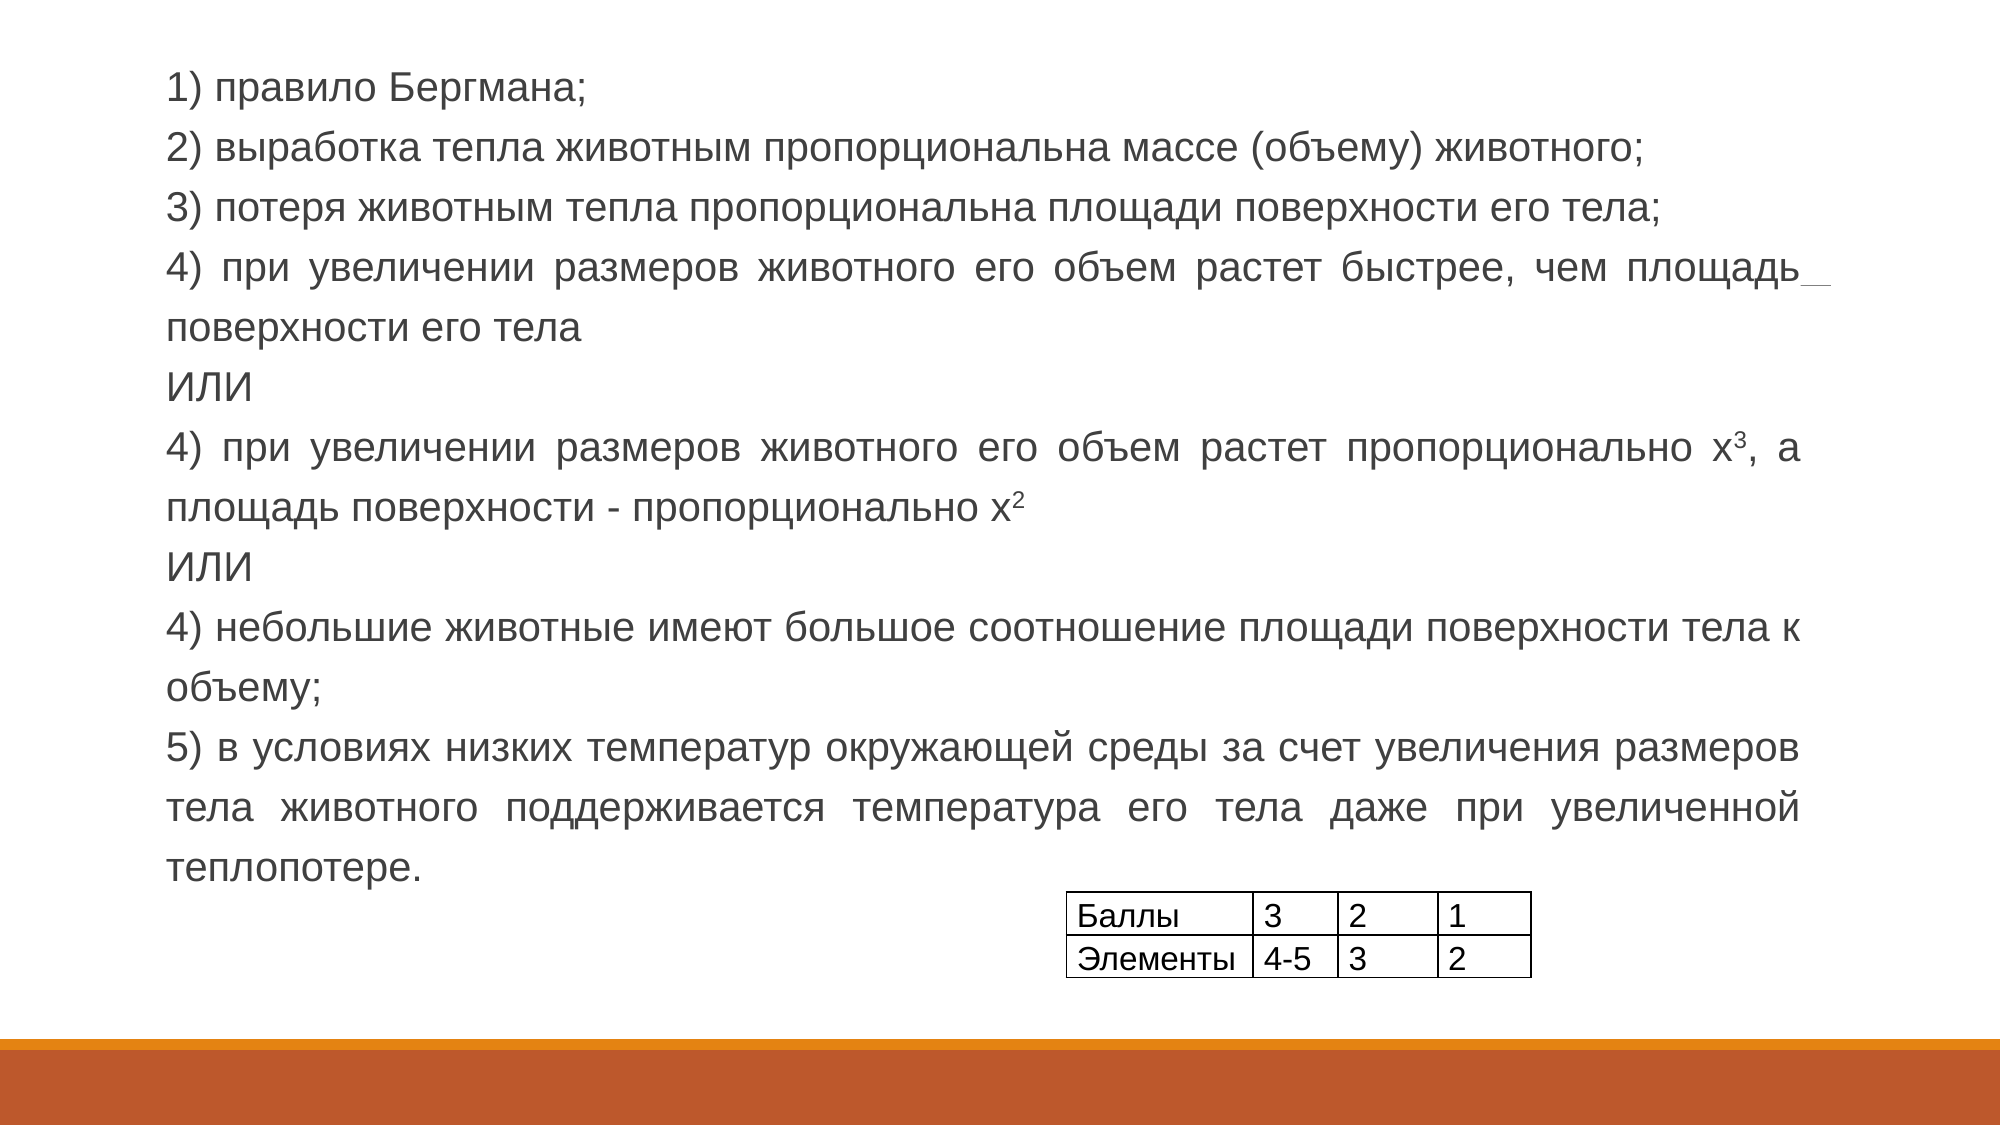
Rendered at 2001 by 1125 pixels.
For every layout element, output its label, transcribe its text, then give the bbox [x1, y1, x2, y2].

table_cell 2 [1439, 936, 1530, 977]
table_header 1 [1439, 893, 1530, 934]
table_header 2 [1339, 893, 1437, 934]
table_header 3 [1254, 893, 1337, 934]
table_header Баллы [1067, 893, 1252, 934]
list 1) правило Бергмана; 2) выработка тепла животным пропорциональна массе (объему) животного; 3) потеря животным тепла пропорциональна площади поверхности его тела; 4) при увеличении размеров животного его объем растет быстрее, чем площадь поверхности его тела ИЛИ 4) при увеличении размеров животного его объем растет пропорционально х3, а площадь поверхности - пропорционально х2 ИЛИ 4) небольшие животные имеют большое соотношение площади поверхности тела к объему; 5) в условиях низких температур окружающей среды за счет увеличения размеров тела животного поддерживается температура его тела даже при увеличенной теплопотере. [150, 41, 1801, 988]
table_cell 4-5 [1254, 936, 1337, 977]
table_cell 3 [1339, 936, 1437, 977]
table_cell Элементы [1067, 936, 1252, 977]
